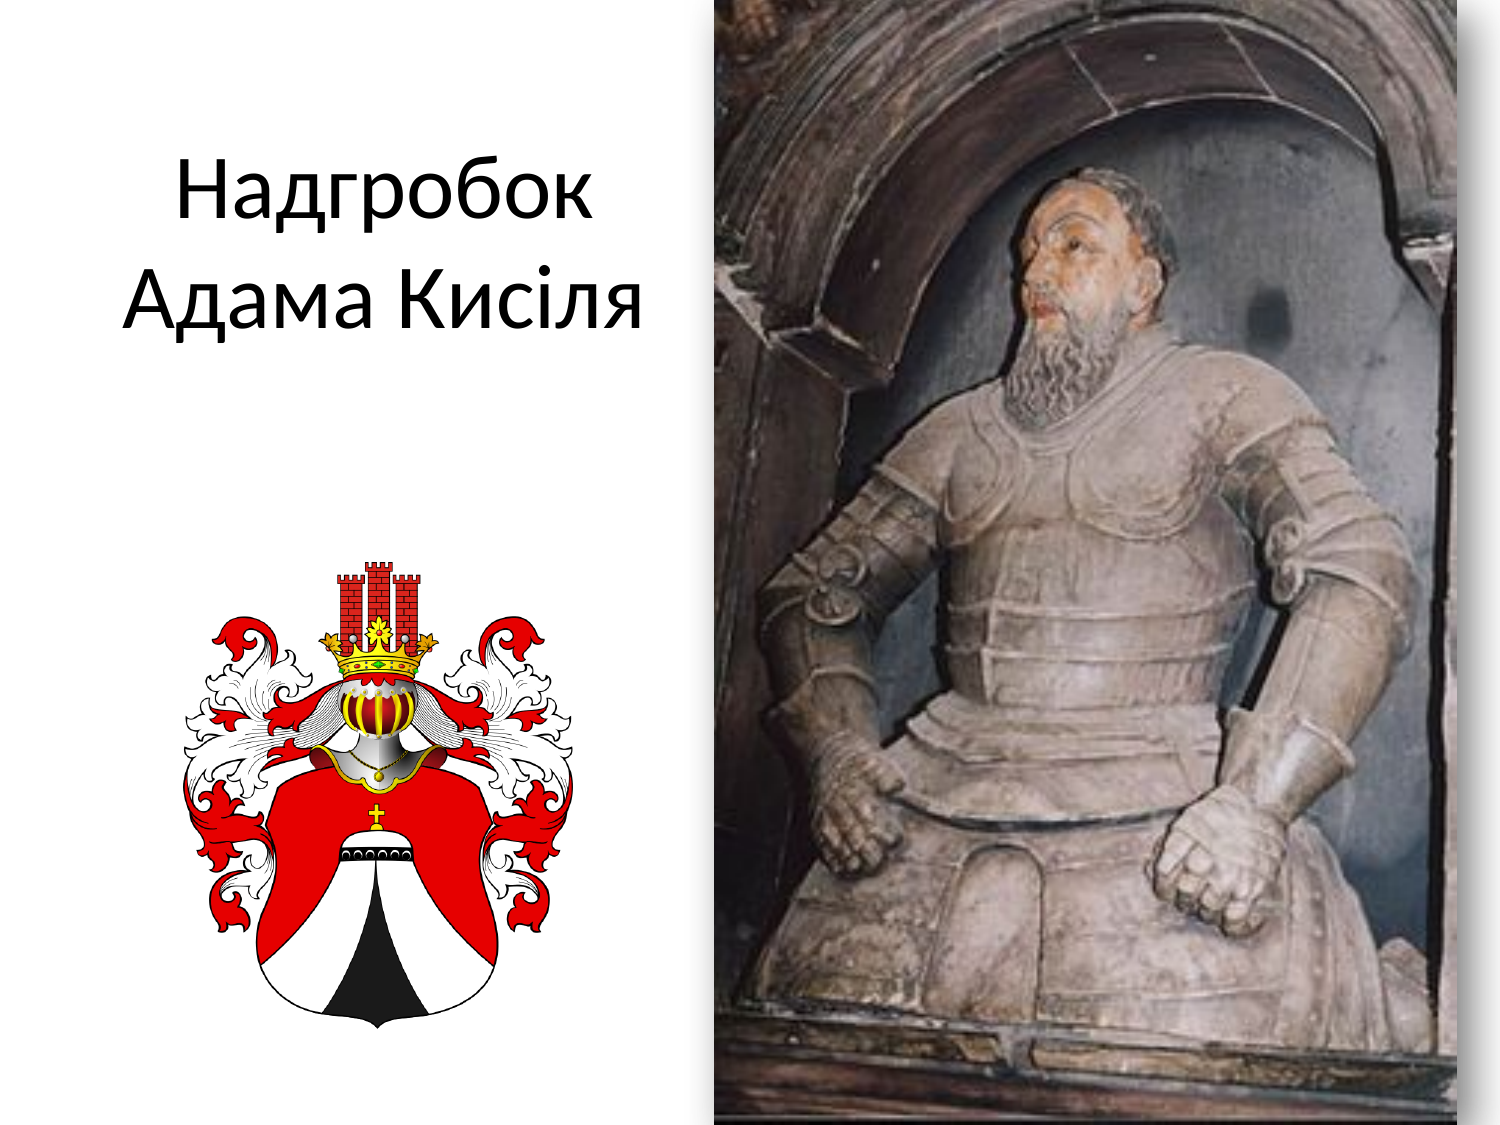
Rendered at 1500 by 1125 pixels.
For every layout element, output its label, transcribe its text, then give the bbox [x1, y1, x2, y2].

title Надгробок Адама Кисіля [53, 42, 697, 431]
picture [714, 0, 1457, 1125]
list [182, 562, 573, 1029]
